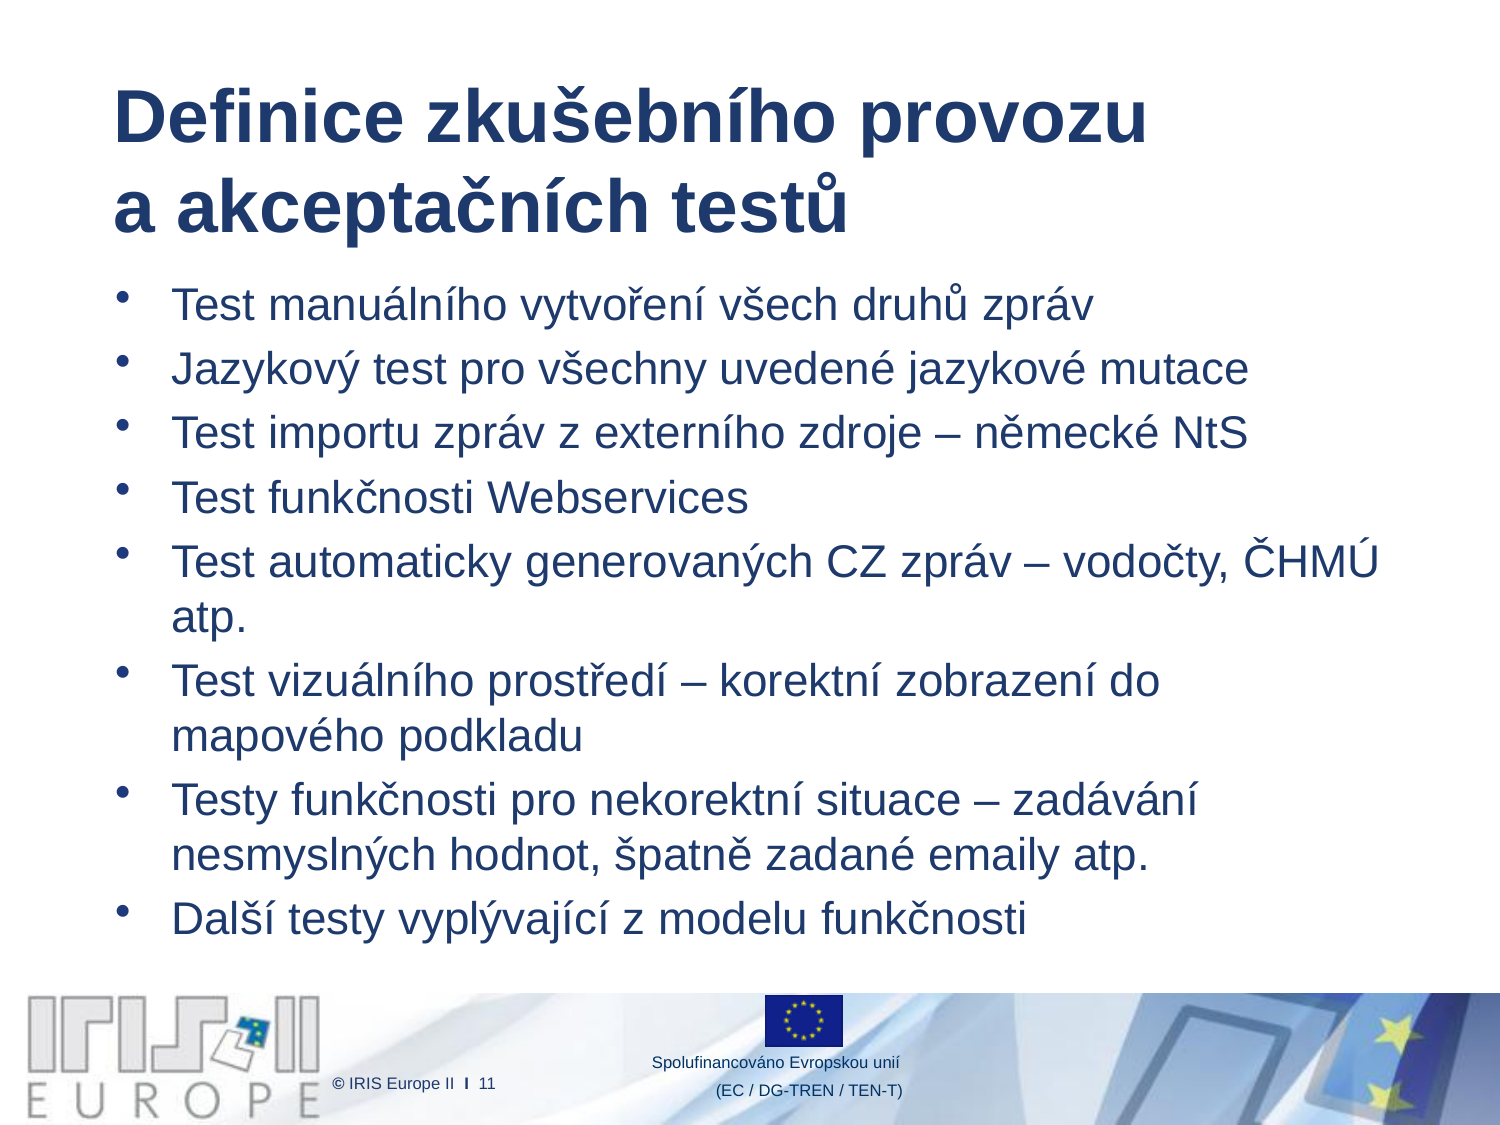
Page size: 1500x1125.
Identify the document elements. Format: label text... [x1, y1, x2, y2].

picture [0, 993, 1500, 1125]
list Test manuálního vytvoření všech druhů zpráv Jazykový test pro všechny uvedené jazykové mutace Test importu zpráv z externího zdroje – německé NtS Test funkčnosti Webservices Test automaticky generovaných CZ zpráv – vodočty, ČHMÚ atp. Test vizuálního prostředí – korektní zobrazení do mapového podkladu Testy funkčnosti pro nekorektní situace – zadávání nesmyslných hodnot, špatně zadané emaily atp. Další testy vyplývající z modelu funkčnosti [100, 267, 1400, 918]
title Definice zkušebního provozu a akceptačních testů [98, 148, 1398, 256]
